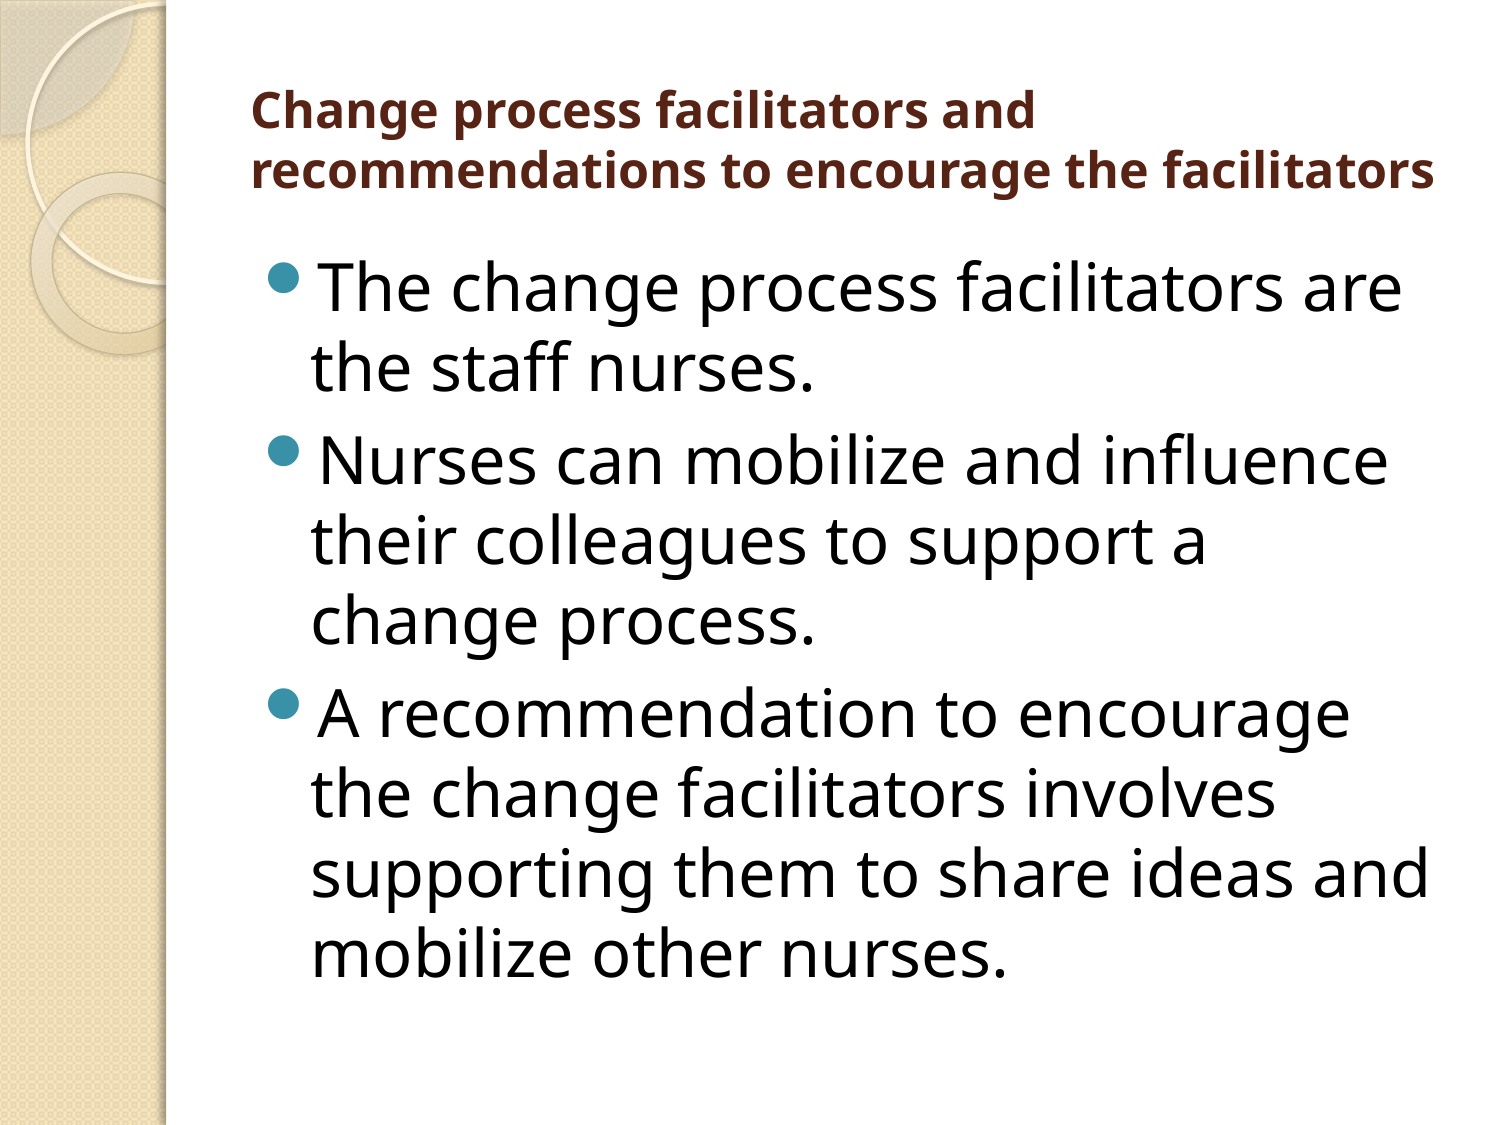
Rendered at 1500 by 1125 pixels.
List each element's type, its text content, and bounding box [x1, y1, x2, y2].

title Change process facilitators and recommendations to encourage the facilitators [235, 45, 1466, 233]
list The change process facilitators are the staff nurses. Nurses can mobilize and influence their colleagues to support a change process. A recommendation to encourage the change facilitators involves supporting them to share ideas and mobilize other nurses. [235, 237, 1466, 1025]
